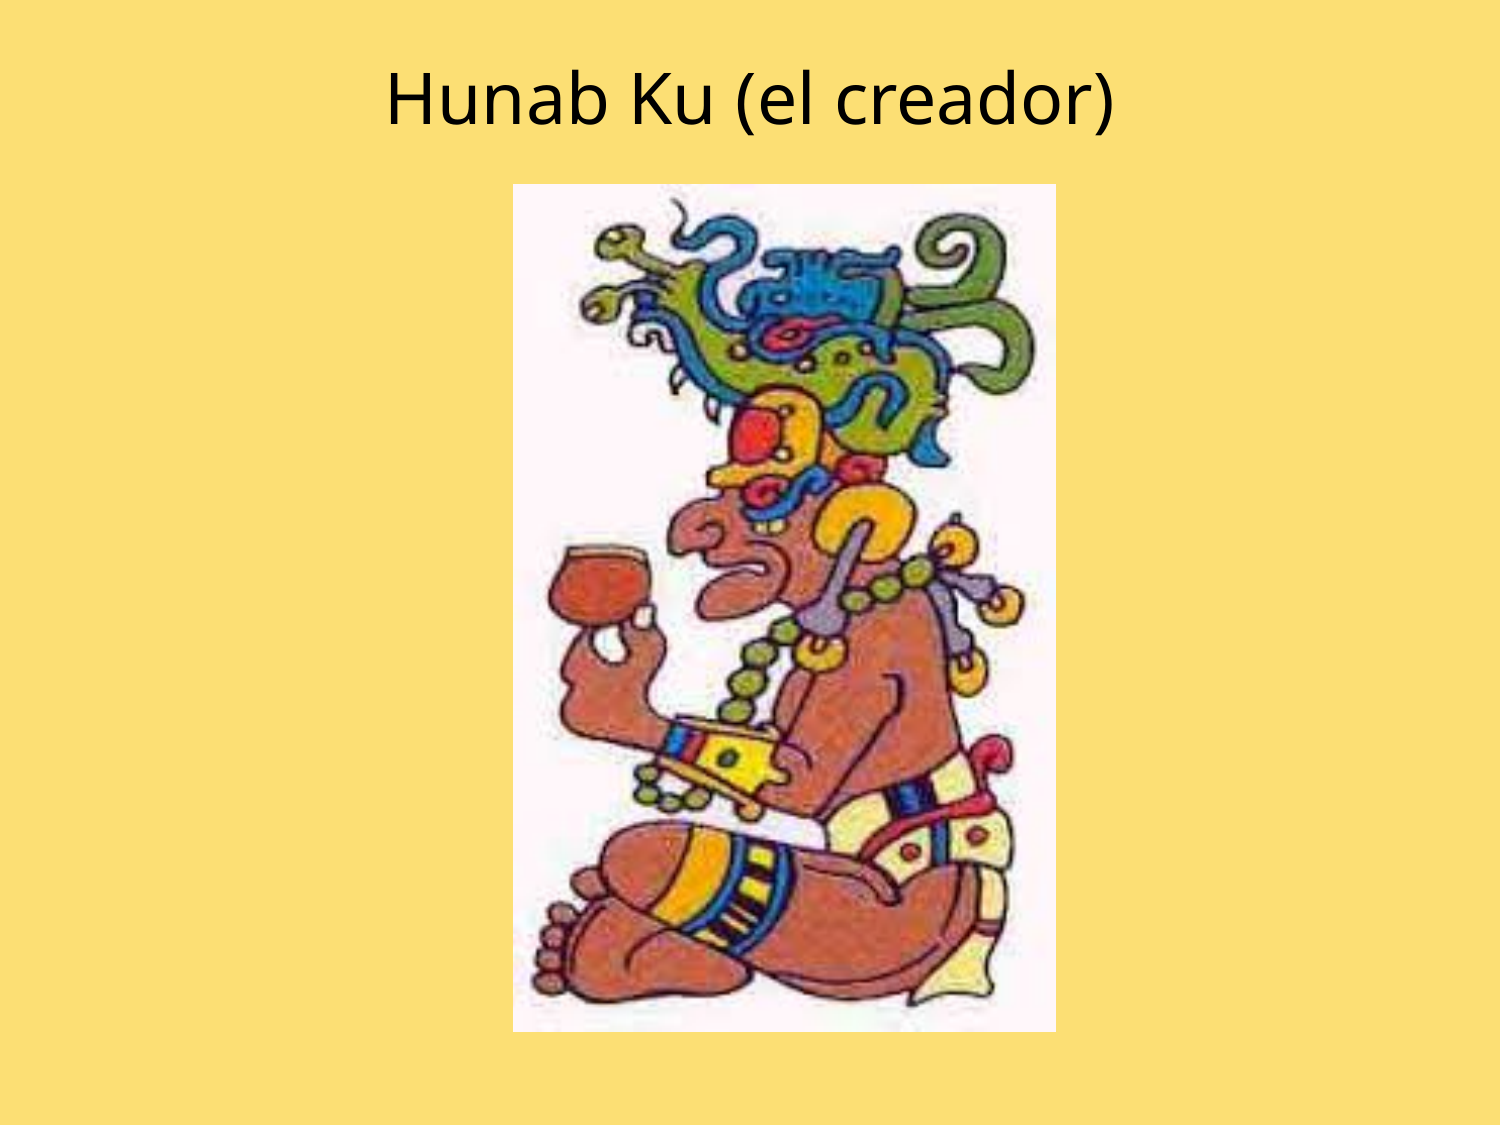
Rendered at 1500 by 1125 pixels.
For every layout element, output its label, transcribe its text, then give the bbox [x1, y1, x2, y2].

title Hunab Ku (el creador) [75, 45, 1425, 233]
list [513, 184, 1056, 1032]
